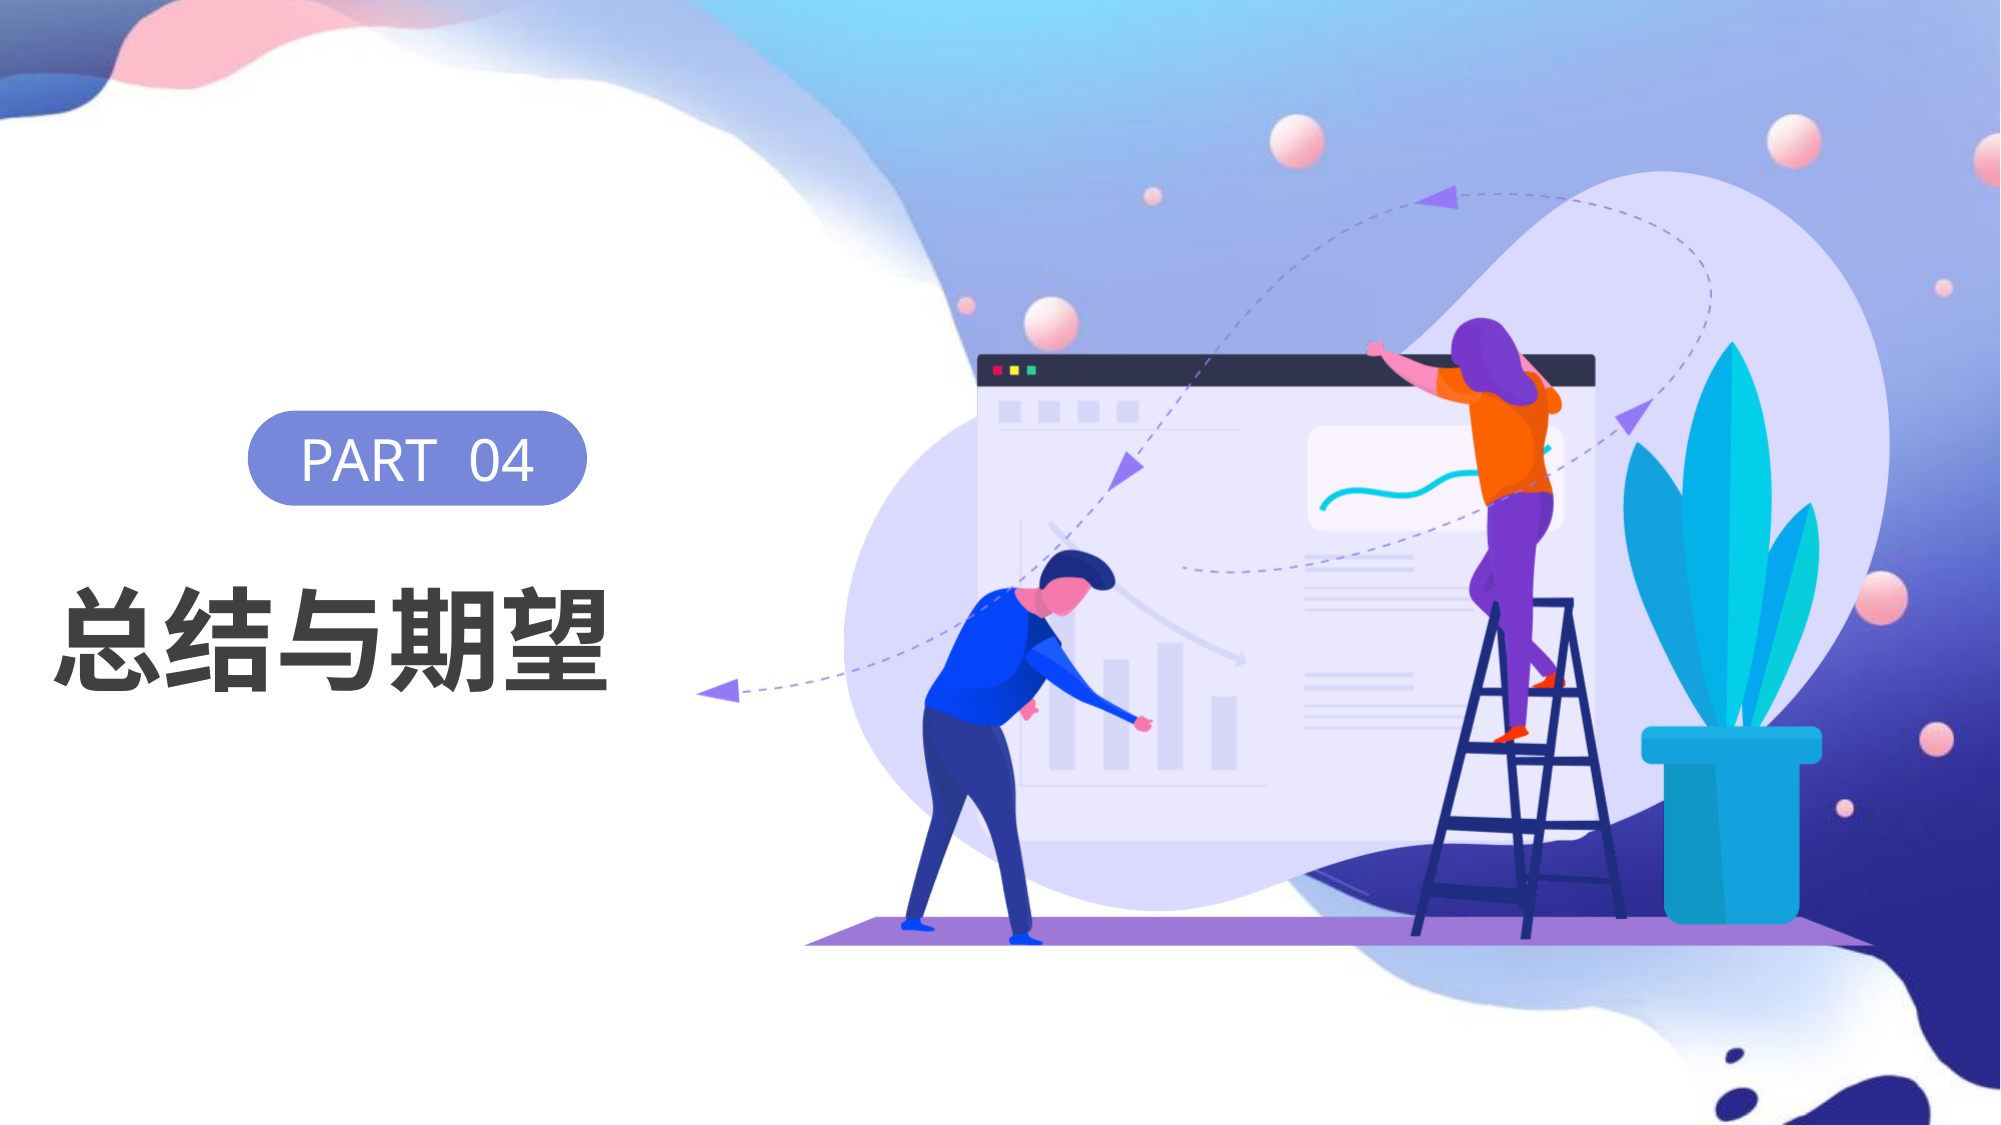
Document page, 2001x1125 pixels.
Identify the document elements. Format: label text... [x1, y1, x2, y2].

text_box 总结与期望 [35, 562, 668, 713]
text_box PART 04 [246, 409, 588, 507]
picture [0, 0, 2001, 1125]
